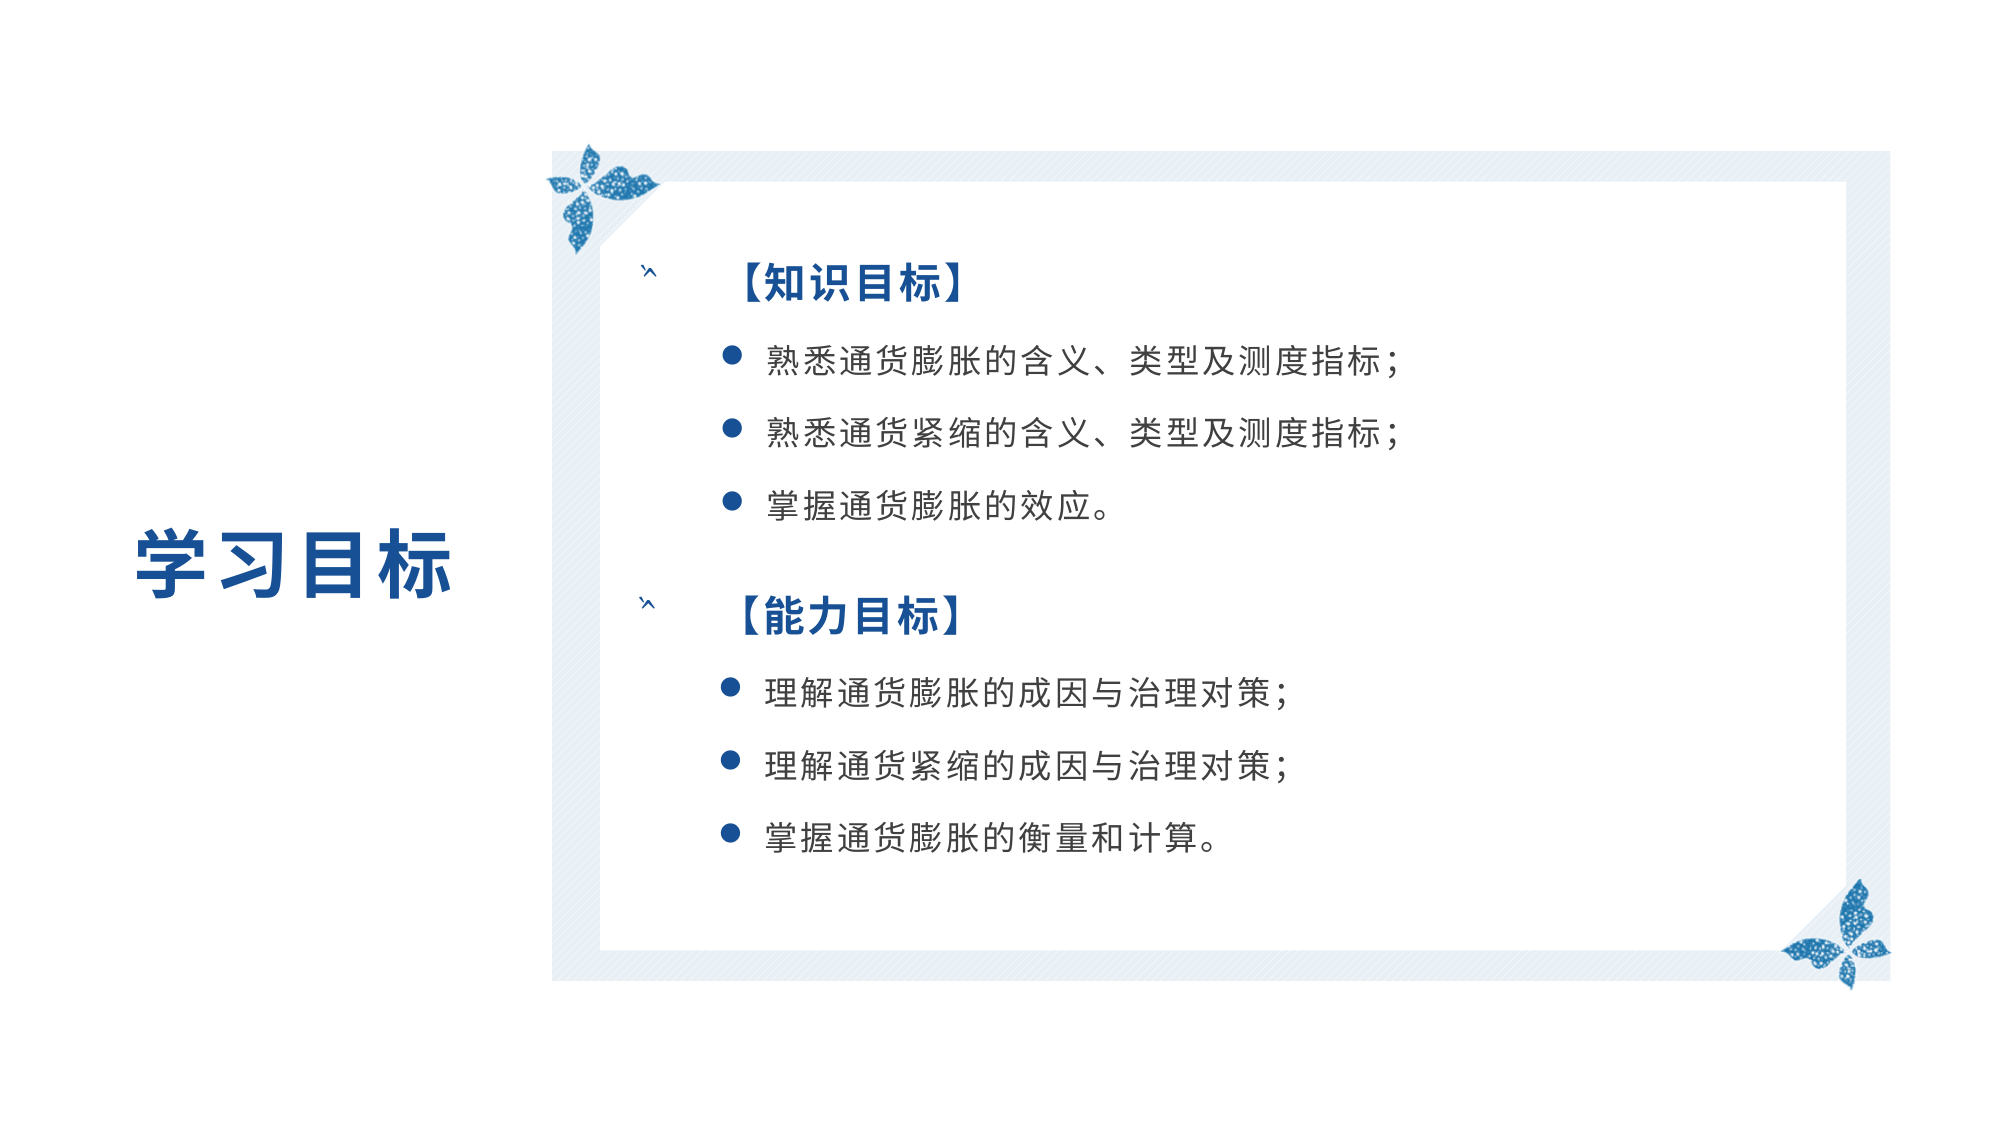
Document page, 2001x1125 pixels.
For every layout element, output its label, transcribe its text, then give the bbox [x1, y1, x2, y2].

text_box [552, 150, 1891, 981]
picture [1777, 879, 1898, 991]
text_box 学习目标 [117, 465, 474, 660]
picture [518, 120, 664, 260]
